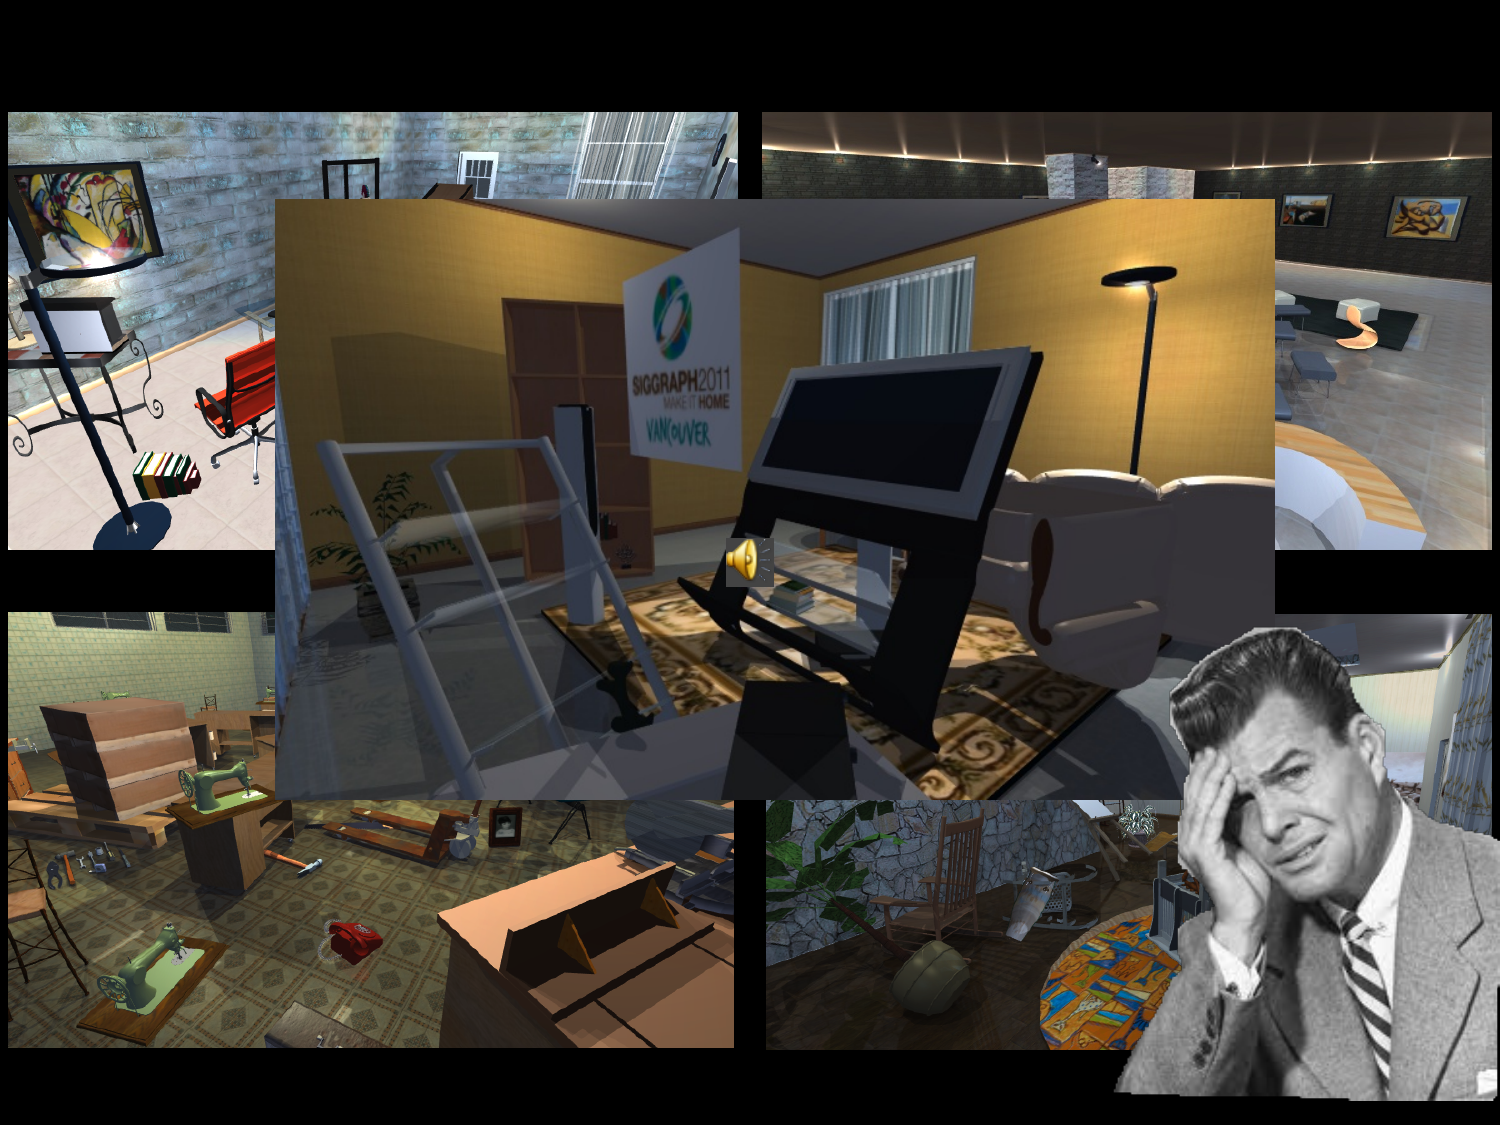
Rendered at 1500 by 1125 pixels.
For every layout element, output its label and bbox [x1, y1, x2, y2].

picture [8, 112, 1500, 1101]
